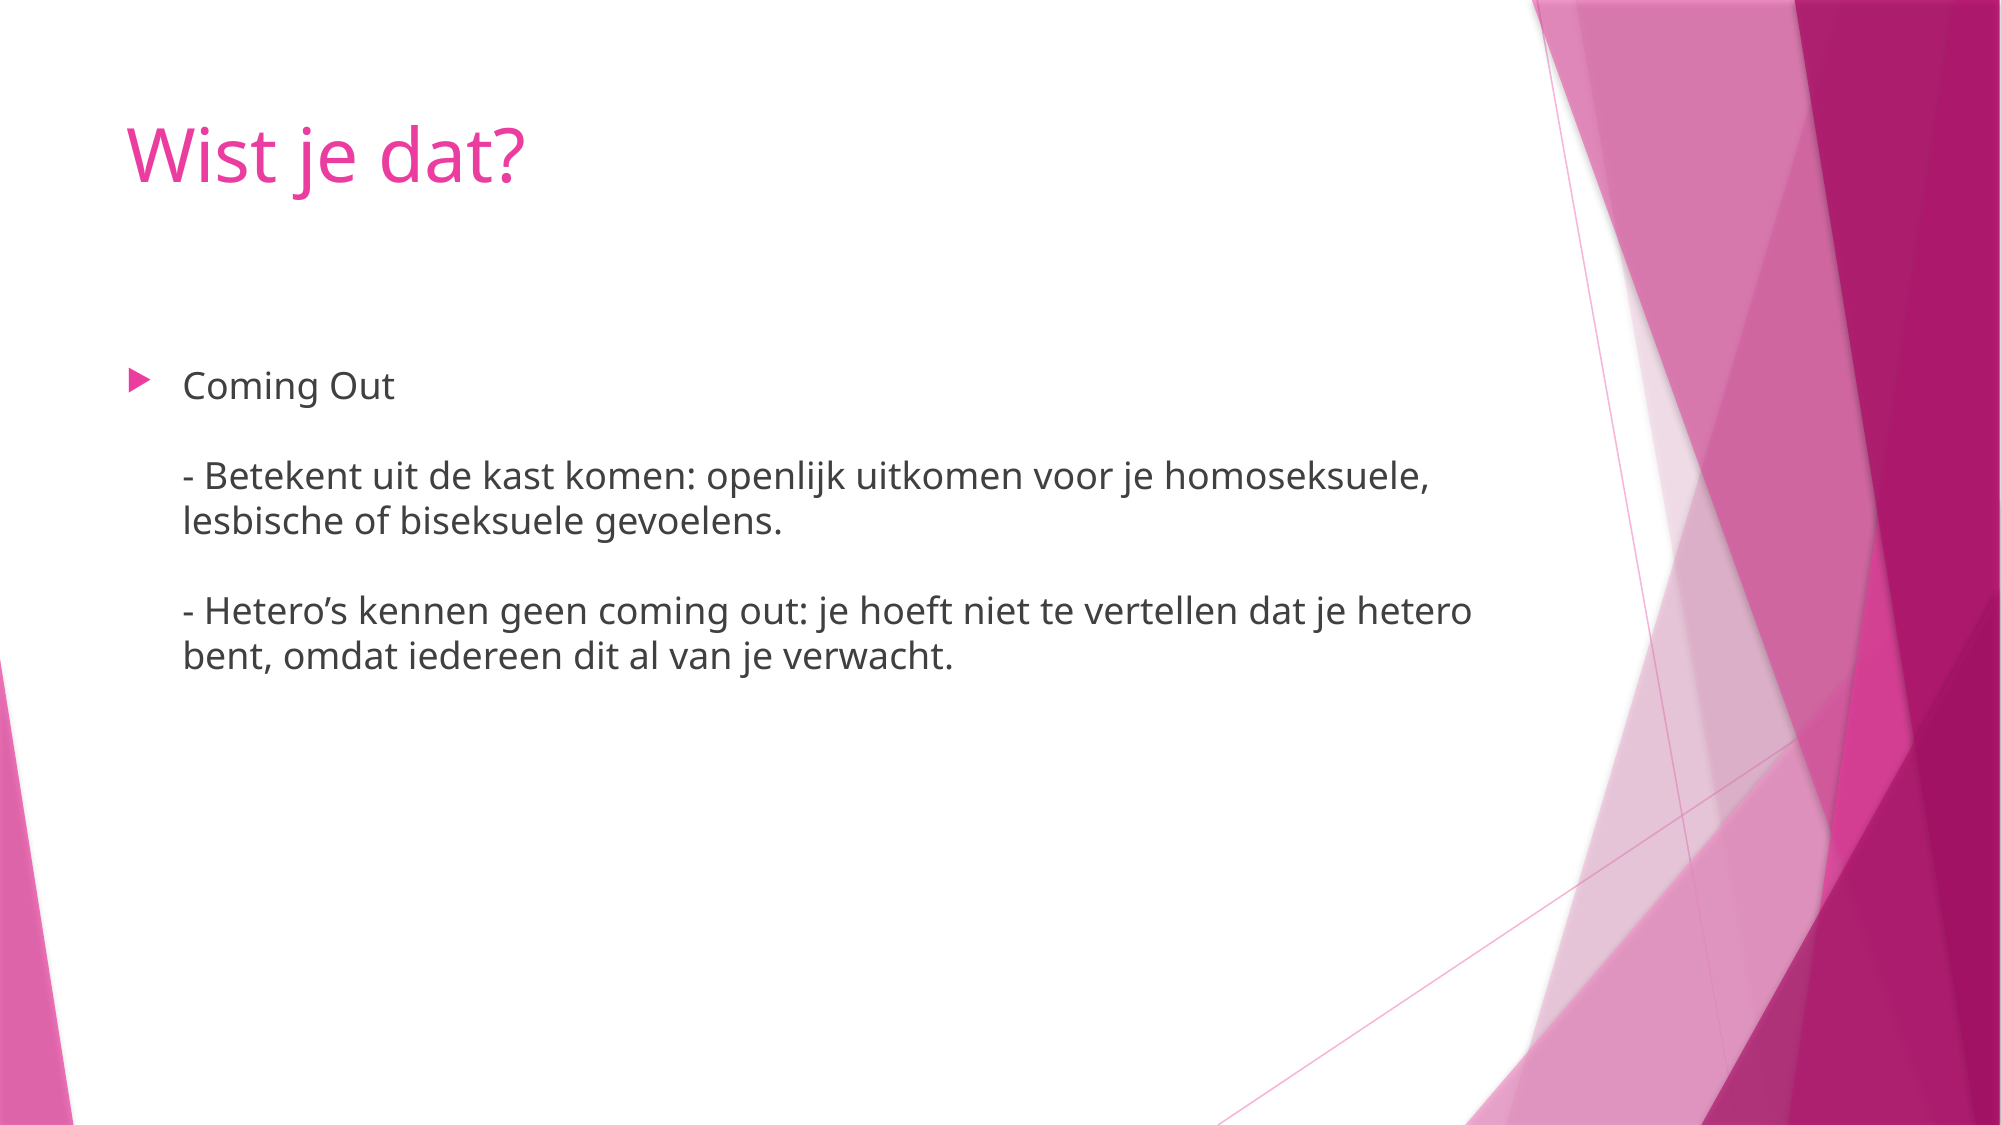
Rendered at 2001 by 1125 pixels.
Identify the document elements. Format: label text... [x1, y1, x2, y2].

title Wist je dat? [111, 99, 1522, 317]
list Coming Out - Betekent uit de kast komen: openlijk uitkomen voor je homoseksuele, lesbische of biseksuele gevoelens. - Hetero’s kennen geen coming out: je hoeft niet te vertellen dat je hetero bent, omdat iedereen dit al van je verwacht. [111, 354, 1522, 992]
